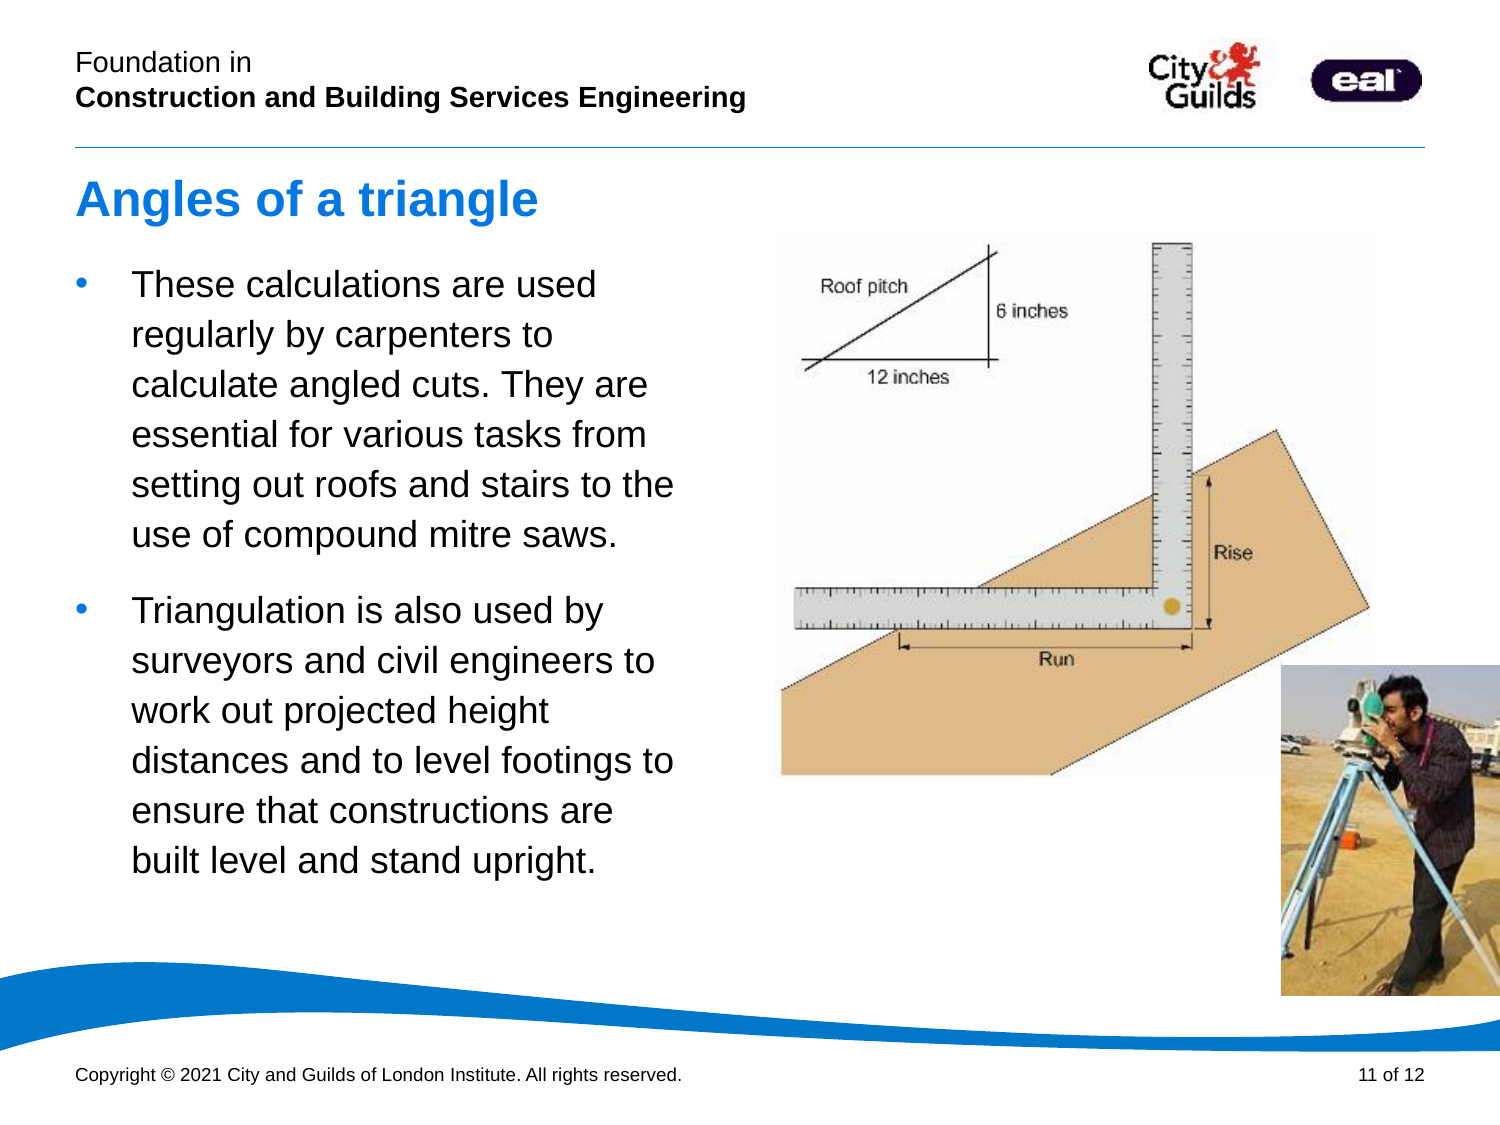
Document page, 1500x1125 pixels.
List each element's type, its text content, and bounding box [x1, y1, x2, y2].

list These calculations are used regularly by carpenters to calculate angled cuts. They are essential for various tasks from setting out roofs and stairs to the use of compound mitre saws. Triangulation is also used by surveyors and civil engineers to work out projected height distances and to level footings to ensure that constructions are built level and stand upright. [74, 255, 677, 941]
picture [773, 228, 1500, 997]
picture [1149, 38, 1422, 121]
title Angles of a triangle [74, 166, 1426, 230]
